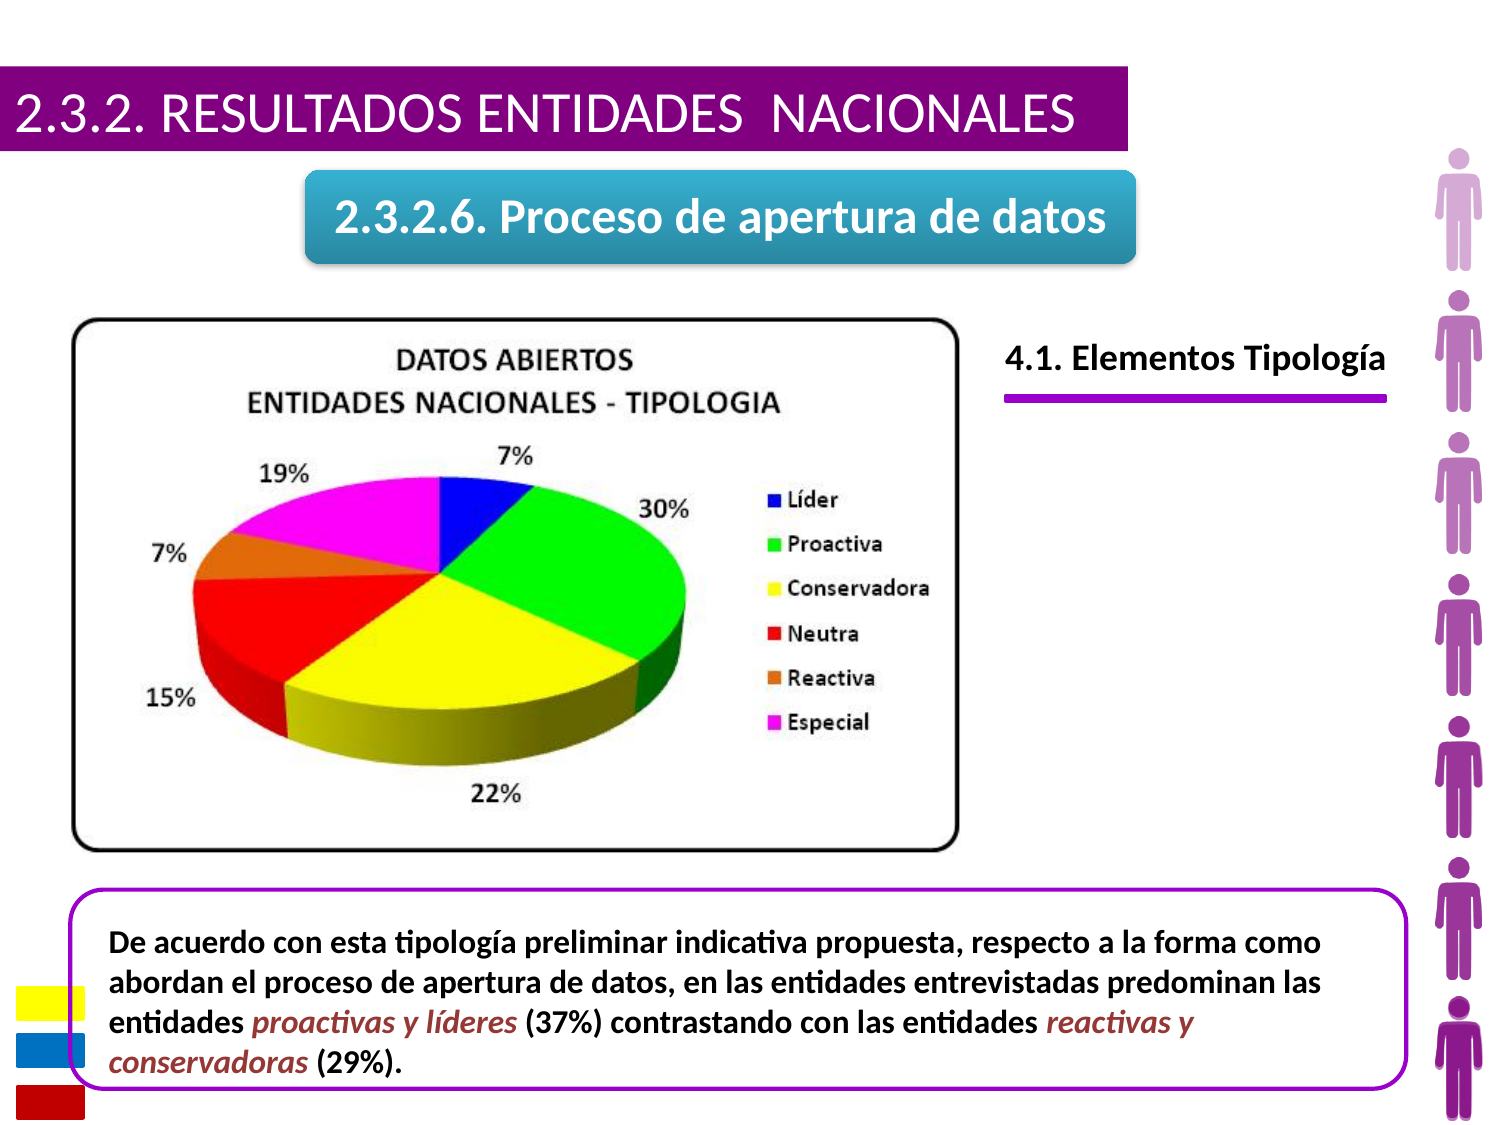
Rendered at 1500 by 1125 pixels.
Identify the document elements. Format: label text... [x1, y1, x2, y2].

picture [1434, 148, 1482, 271]
text_box 2.3.2. RESULTADOS ENTIDADES NACIONALES [0, 66, 1128, 152]
text_box [16, 986, 68, 1021]
text_box [1004, 394, 1387, 403]
picture [70, 316, 962, 854]
picture [1434, 996, 1483, 1122]
text_box [16, 1033, 70, 1068]
picture [1434, 432, 1482, 555]
picture [1434, 715, 1483, 838]
picture [1434, 290, 1482, 413]
text_box 4.1. Elementos Tipología [990, 325, 1402, 386]
picture [1434, 573, 1482, 696]
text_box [304, 163, 1137, 271]
text_box De acuerdo con esta tipología preliminar indicativa propuesta, respecto a la forma como abordan el proceso de apertura de datos, en las entidades entrevistadas predominan las entidades proactivas y líderes (37%) contrastando con las entidades reactivas y conservadoras (29%). [93, 912, 1407, 1088]
text_box [68, 887, 1407, 1091]
text_box [16, 1085, 85, 1120]
picture [1434, 857, 1482, 980]
